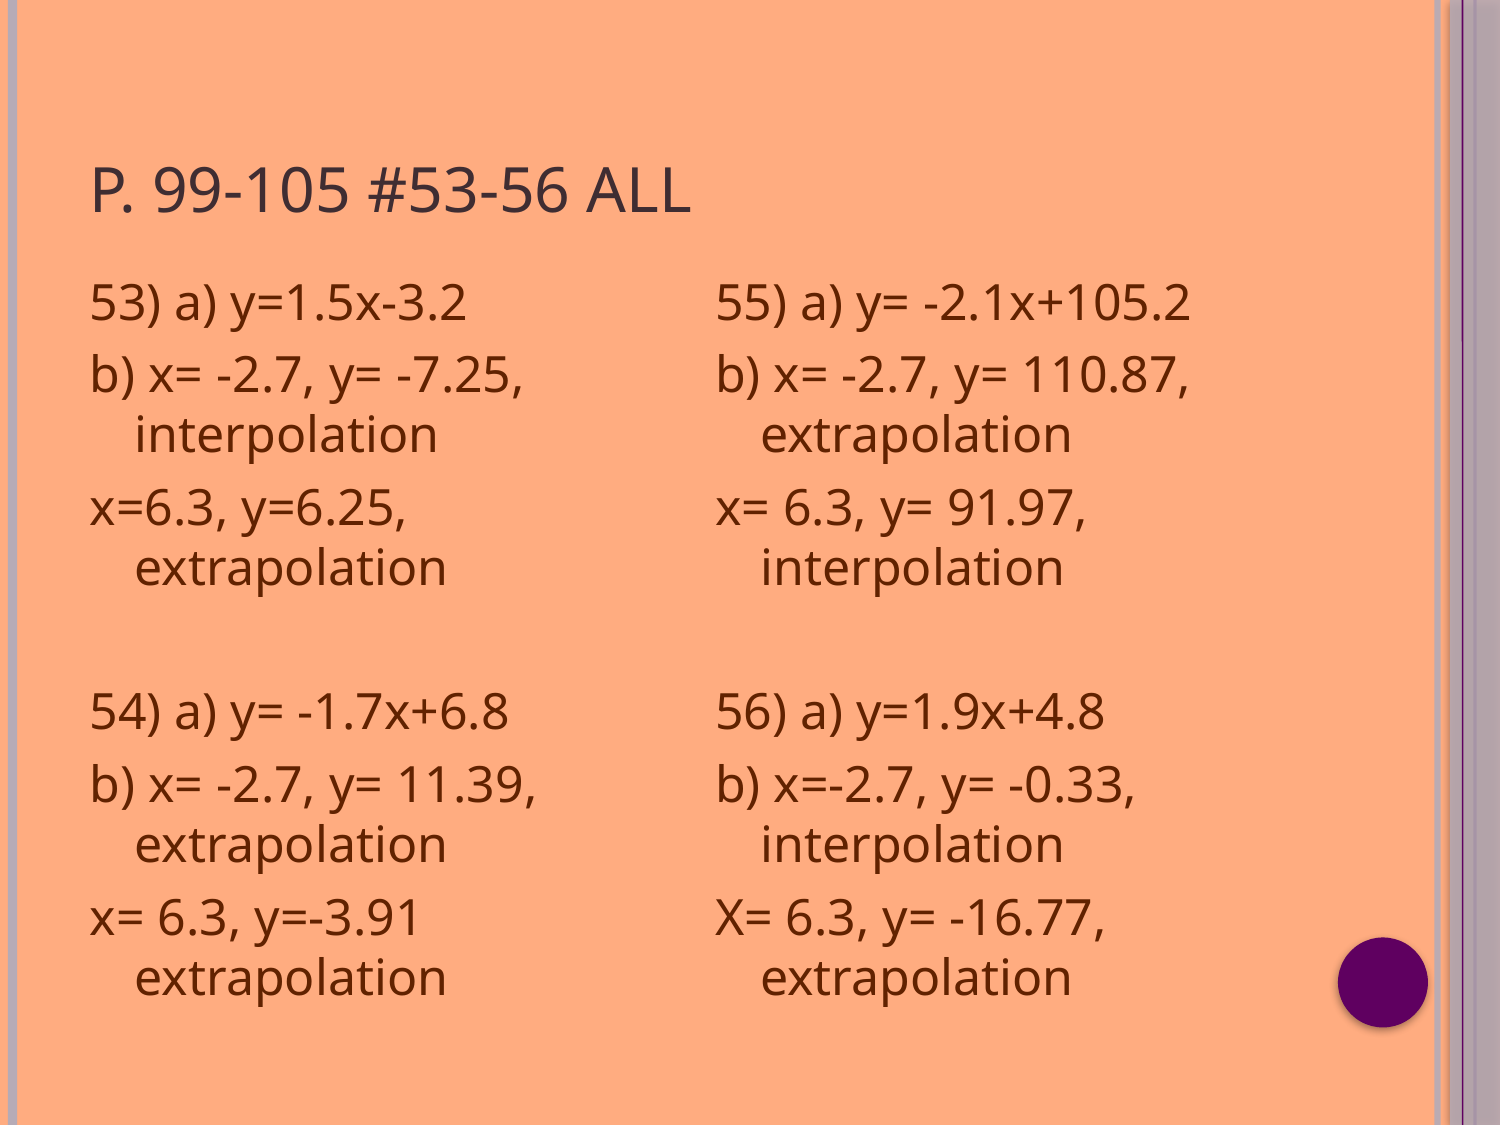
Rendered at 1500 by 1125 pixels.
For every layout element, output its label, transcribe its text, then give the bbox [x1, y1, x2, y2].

list 53) a) y=1.5x-3.2 b) x= -2.7, y= -7.25, interpolation x=6.3, y=6.25, extrapolation 54) a) y= -1.7x+6.8 b) x= -2.7, y= 11.39, extrapolation x= 6.3, y=-3.91 extrapolation [75, 262, 675, 1013]
list 55) a) y= -2.1x+105.2 b) x= -2.7, y= 110.87, extrapolation x= 6.3, y= 91.97, interpolation 56) a) y=1.9x+4.8 b) x=-2.7, y= -0.33, interpolation X= 6.3, y= -16.77, extrapolation [700, 262, 1301, 1013]
title P. 99-105 #53-56 all [75, 45, 1300, 233]
